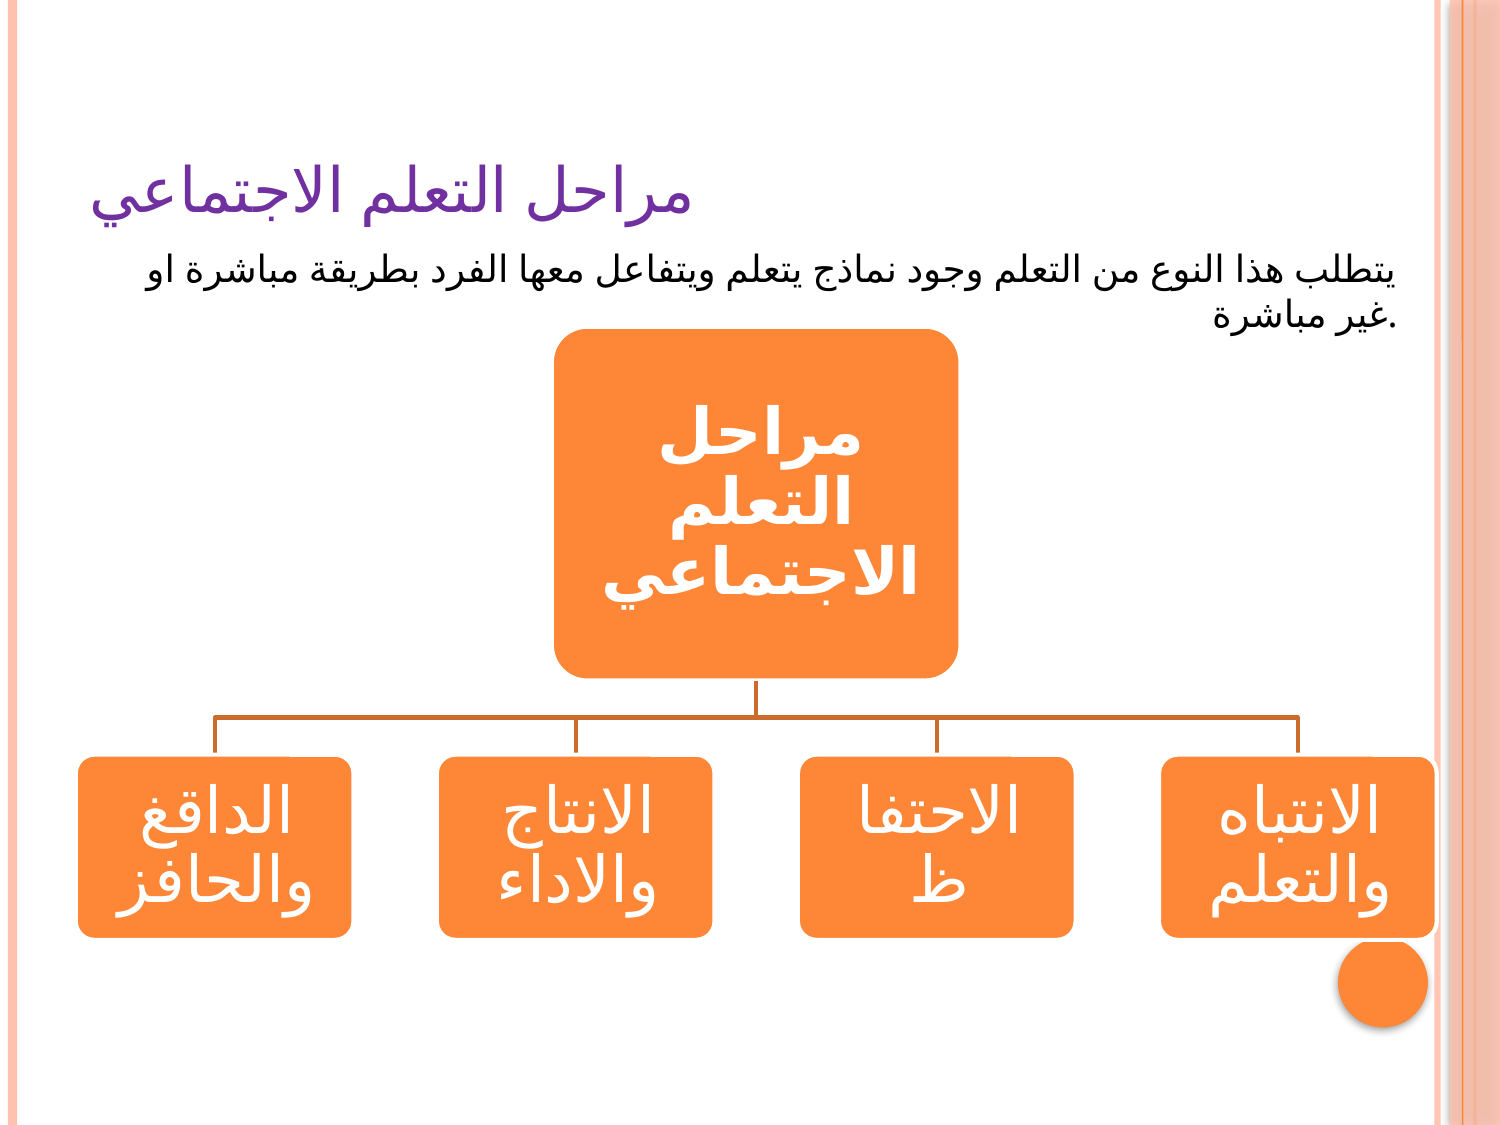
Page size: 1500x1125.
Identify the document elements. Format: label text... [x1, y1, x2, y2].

title مراحل التعلم الاجتماعي [75, 45, 1300, 226]
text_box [74, 228, 1438, 1038]
